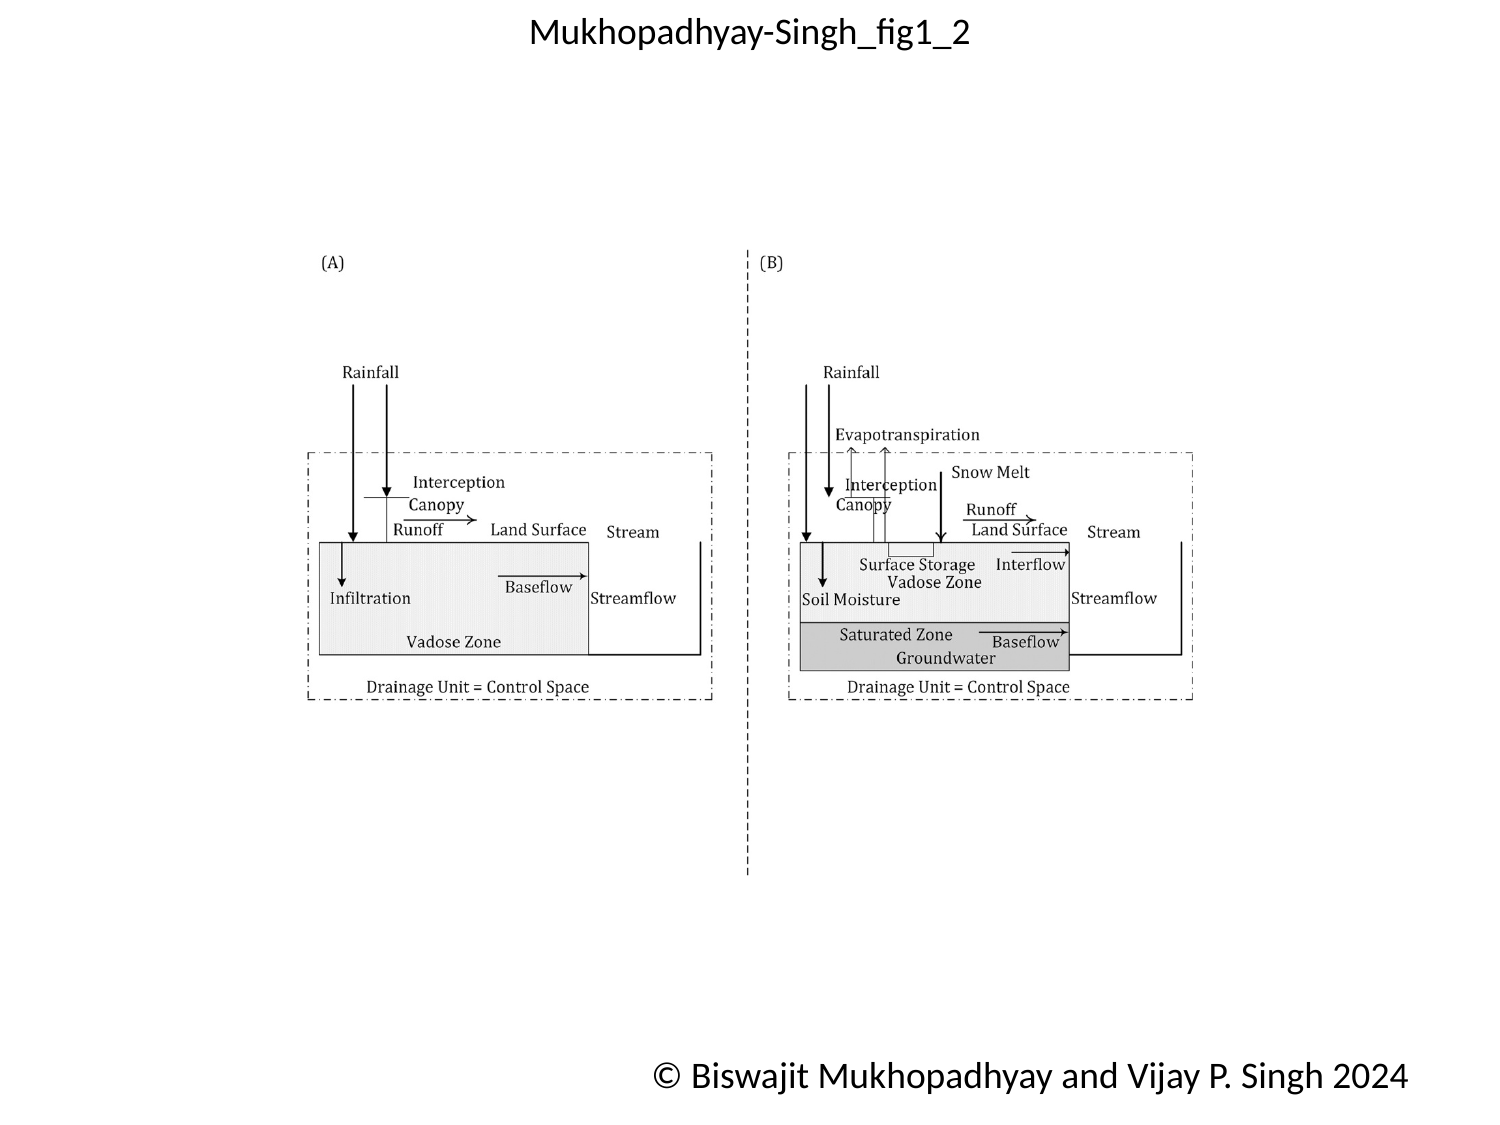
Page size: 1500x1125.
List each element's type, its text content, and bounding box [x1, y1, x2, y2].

text_box © Biswajit Mukhopadhyay and Vijay P. Singh 2024 [636, 1043, 1500, 1104]
picture [306, 249, 1194, 876]
text_box Mukhopadhyay-Singh_fig1_2 [0, 0, 1500, 60]
